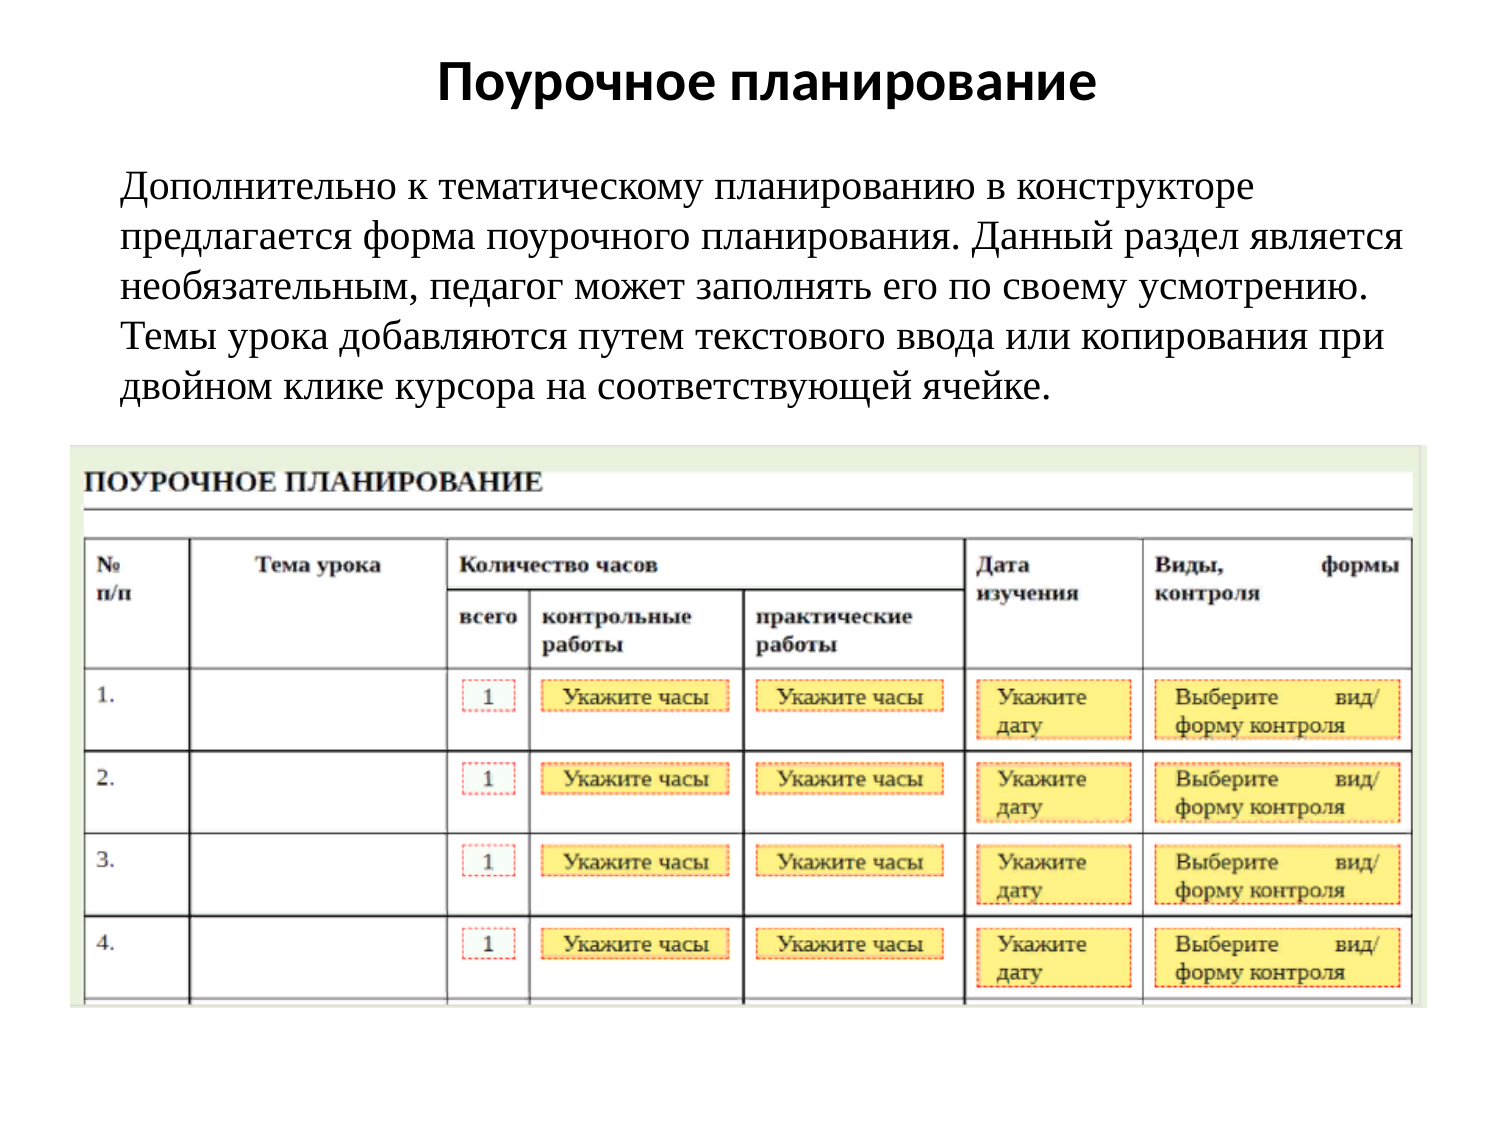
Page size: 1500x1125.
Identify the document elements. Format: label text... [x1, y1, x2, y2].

picture [70, 445, 1427, 1009]
text_box Поурочное планирование Дополнительно к тематическому планированию в конструкторе предлагается форма поурочного планирования. Данный раздел является необязательным, педагог может заполнять его по своему усмотрению. Темы урока добавляются путем текстового ввода или копирования при двойном клике курсора на соответствующей ячейке. [105, 35, 1430, 415]
